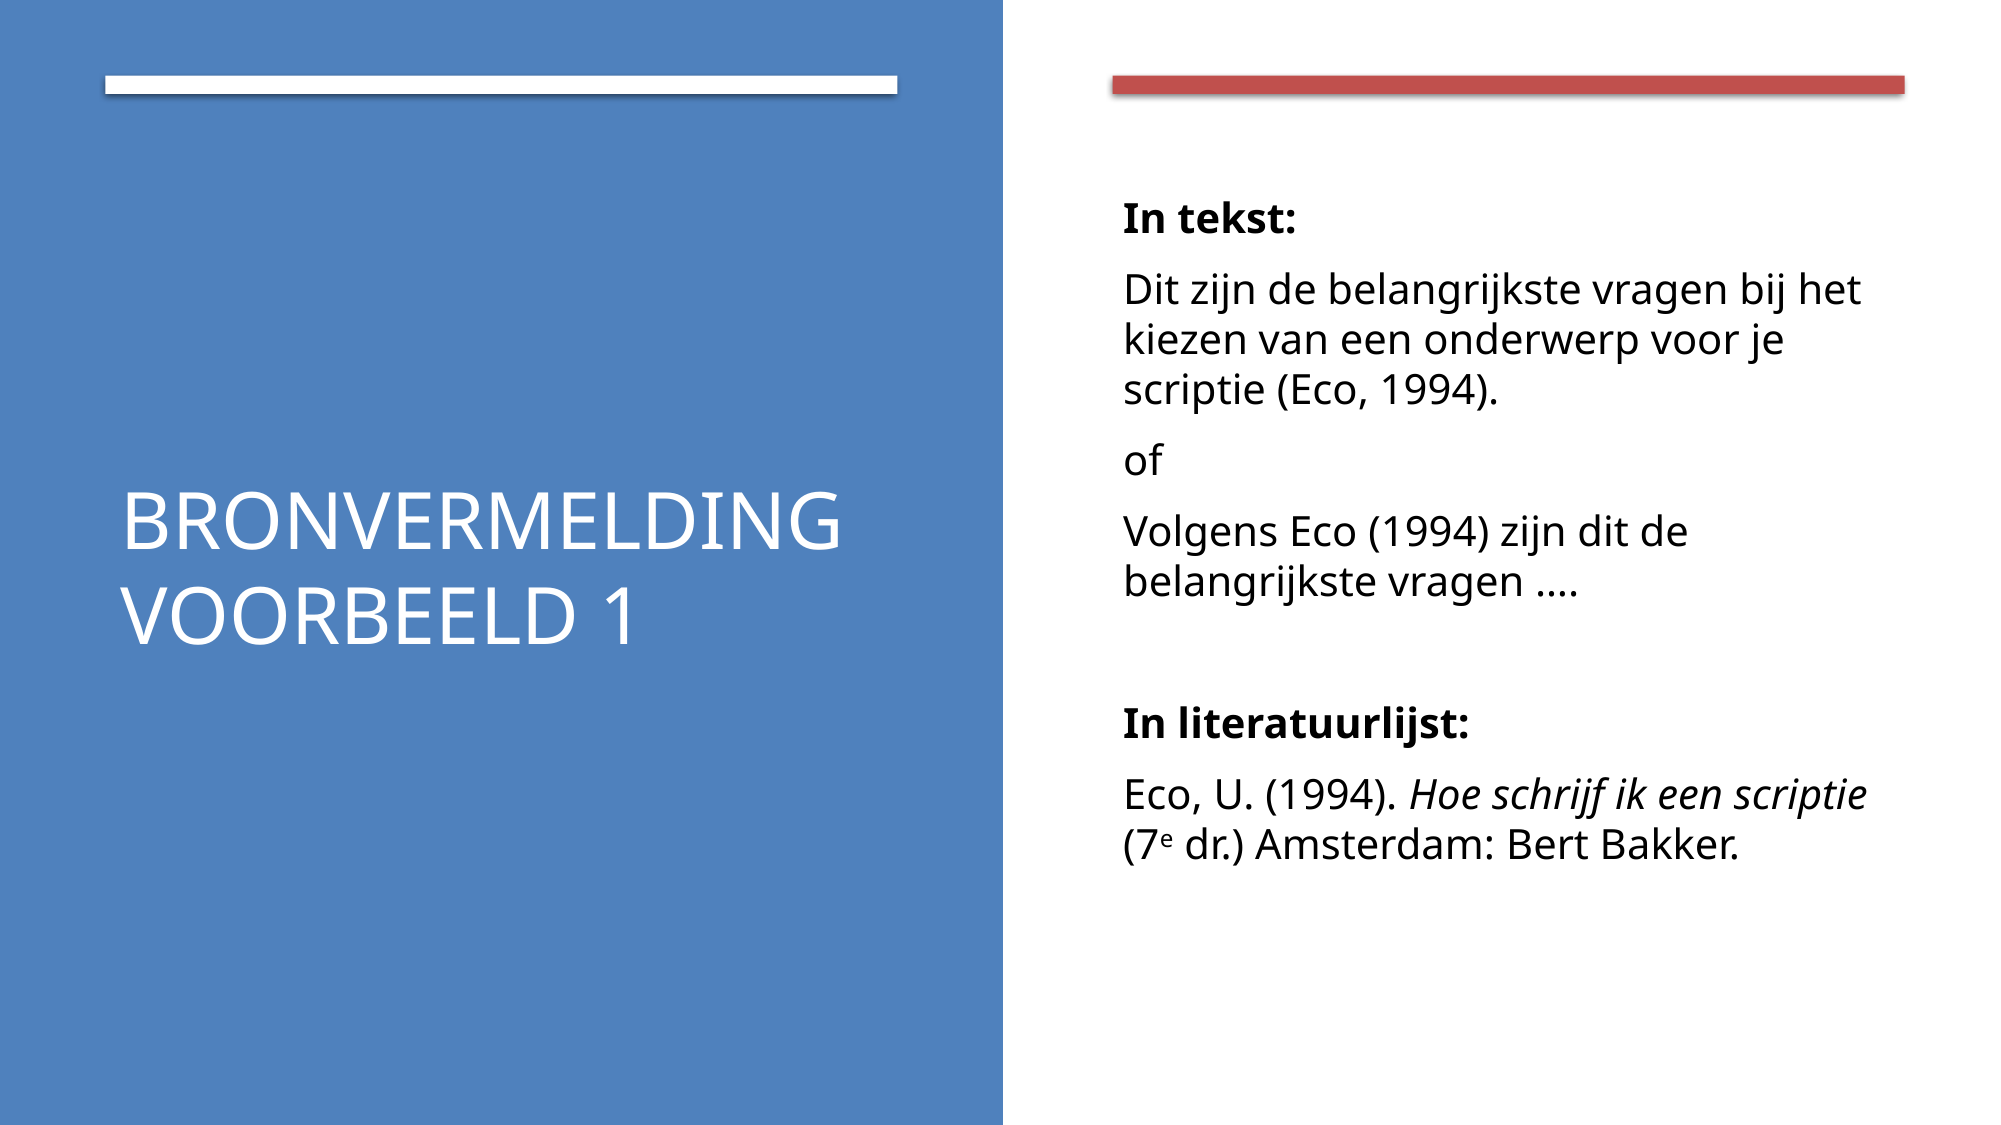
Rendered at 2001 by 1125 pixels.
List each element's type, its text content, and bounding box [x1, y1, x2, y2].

text_box [1112, 74, 1906, 95]
text_box [104, 74, 898, 95]
text_box [1005, 0, 2000, 1125]
text_box [0, 0, 1005, 1125]
list In tekst: Dit zijn de belangrijkste vragen bij het kiezen van een onderwerp voor je scriptie (Eco, 1994). of Volgens Eco (1994) zijn dit de belangrijkste vragen …. In literatuurlijst: Eco, U. (1994). Hoe schrijf ik een scriptie (7e dr.) Amsterdam: Bert Bakker. [1108, 169, 1905, 962]
title Bronvermelding voorbeeld 1 [105, 169, 898, 962]
